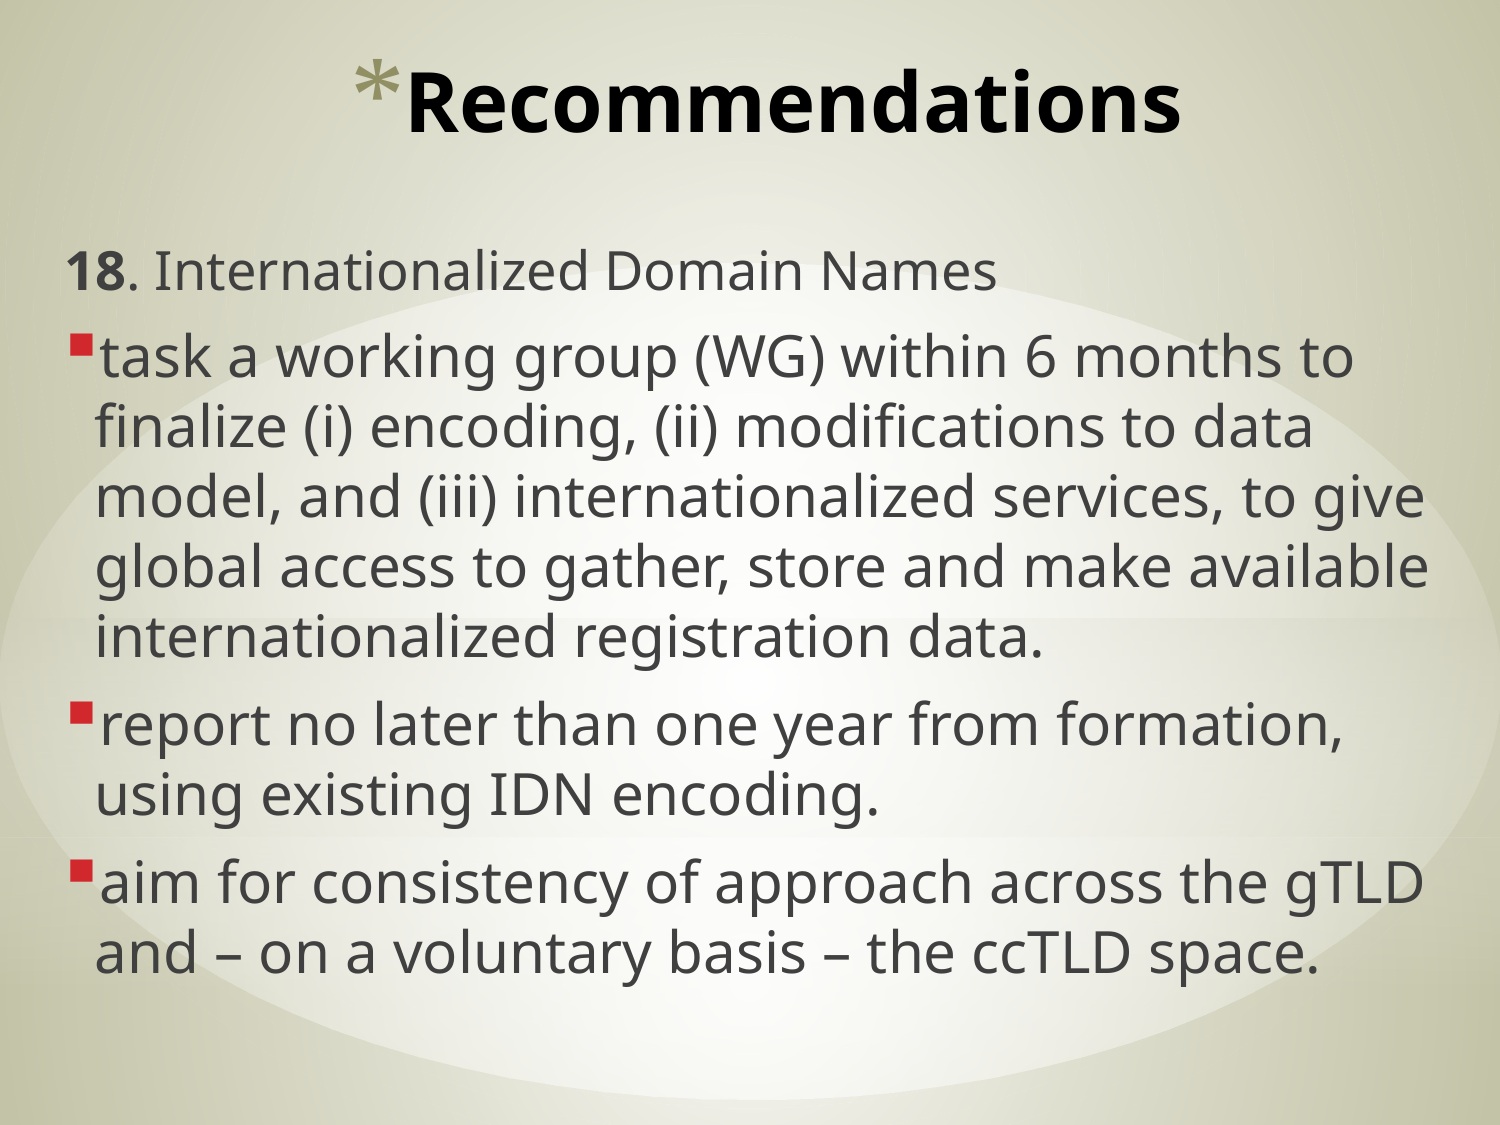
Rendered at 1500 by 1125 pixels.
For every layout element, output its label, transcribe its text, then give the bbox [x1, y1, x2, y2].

title Recommendations [64, 41, 1470, 229]
list 18. Internationalized Domain Names task a working group (WG) within 6 months to finalize (i) encoding, (ii) modifications to data model, and (iii) internationalized services, to give global access to gather, store and make available internationalized registration data. report no later than one year from formation, using existing IDN encoding. aim for consistency of approach across the gTLD and – on a voluntary basis – the ccTLD space. [42, 229, 1448, 805]
